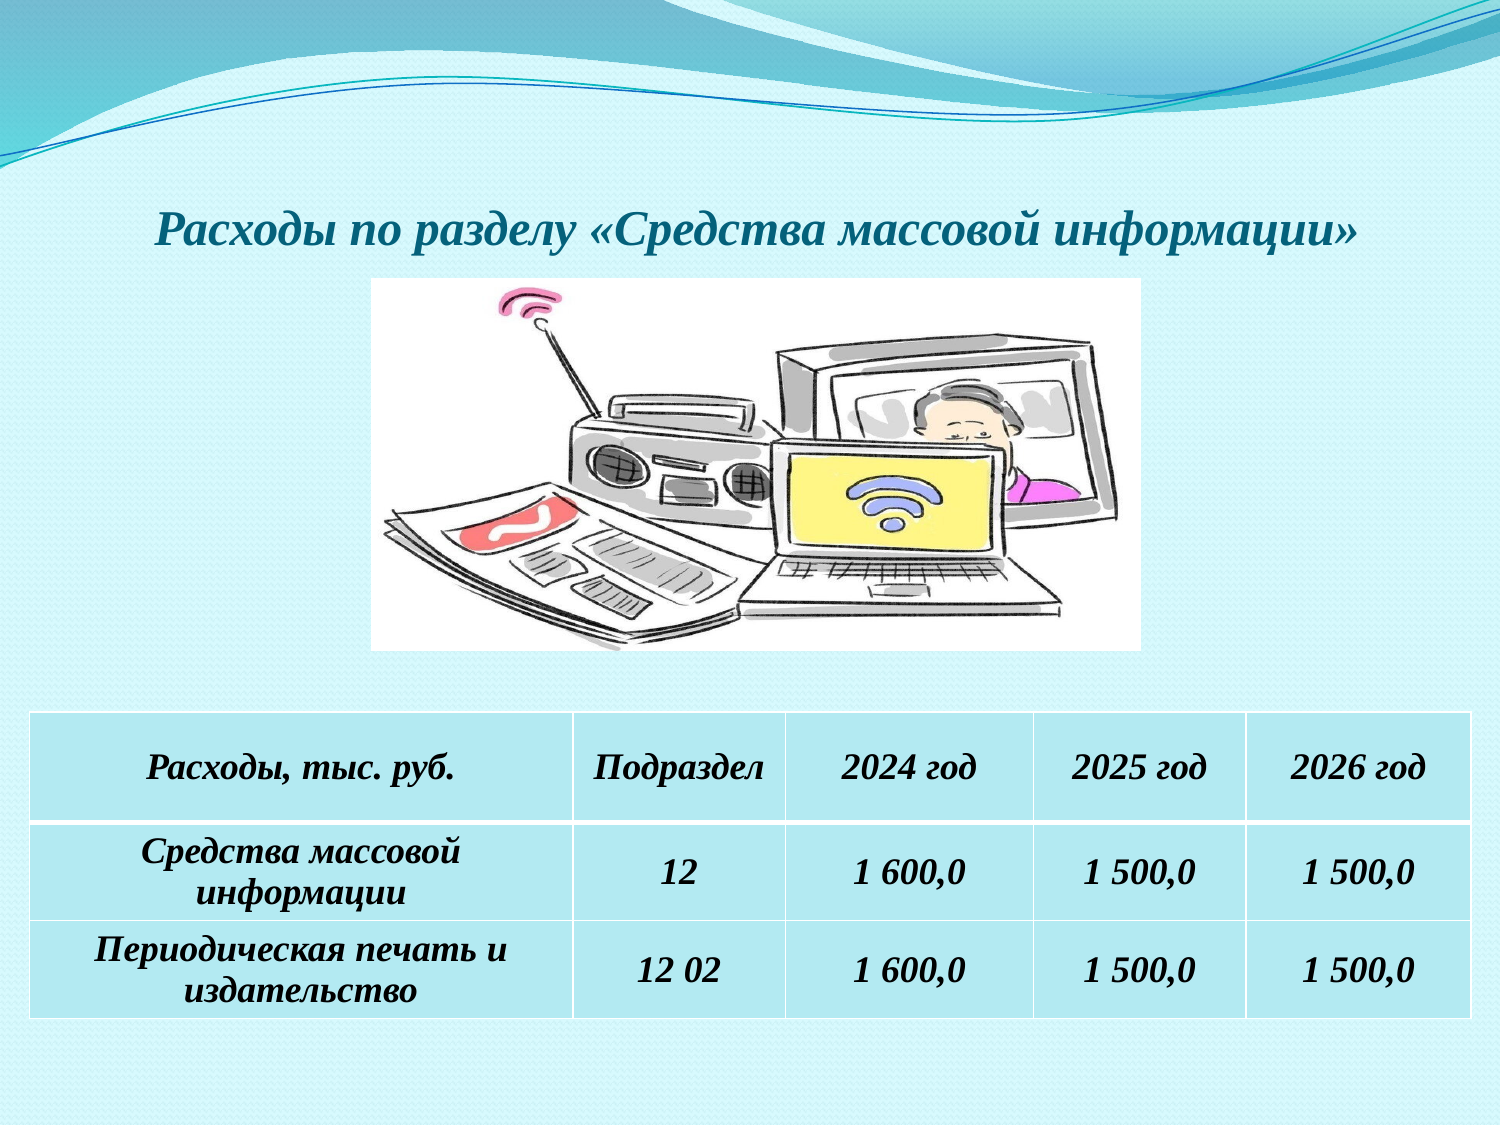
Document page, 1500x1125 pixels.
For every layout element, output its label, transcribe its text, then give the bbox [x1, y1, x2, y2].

picture [371, 278, 1142, 651]
title Расходы по разделу «Средства массовой информации» [82, 140, 1432, 256]
table_header 2024 год [786, 713, 1033, 820]
table_cell 1 600,0 [786, 921, 1033, 1018]
table_cell Периодическая печать и издательство [30, 921, 572, 1018]
table_cell 1 500,0 [1034, 921, 1245, 1018]
table_cell 1 500,0 [1247, 921, 1470, 1018]
table_cell 12 02 [574, 921, 785, 1018]
table_cell Средства массовой информации [30, 825, 572, 920]
table_cell 1 500,0 [1247, 825, 1470, 920]
table_header 2026 год [1247, 713, 1470, 820]
table_header Подраздел [574, 713, 785, 820]
table_header 2025 год [1034, 713, 1245, 820]
table_header Расходы, тыс. руб. [30, 713, 572, 820]
table_cell 1 500,0 [1034, 825, 1245, 920]
table_cell 1 600,0 [786, 825, 1033, 920]
table_cell 12 [574, 825, 785, 920]
